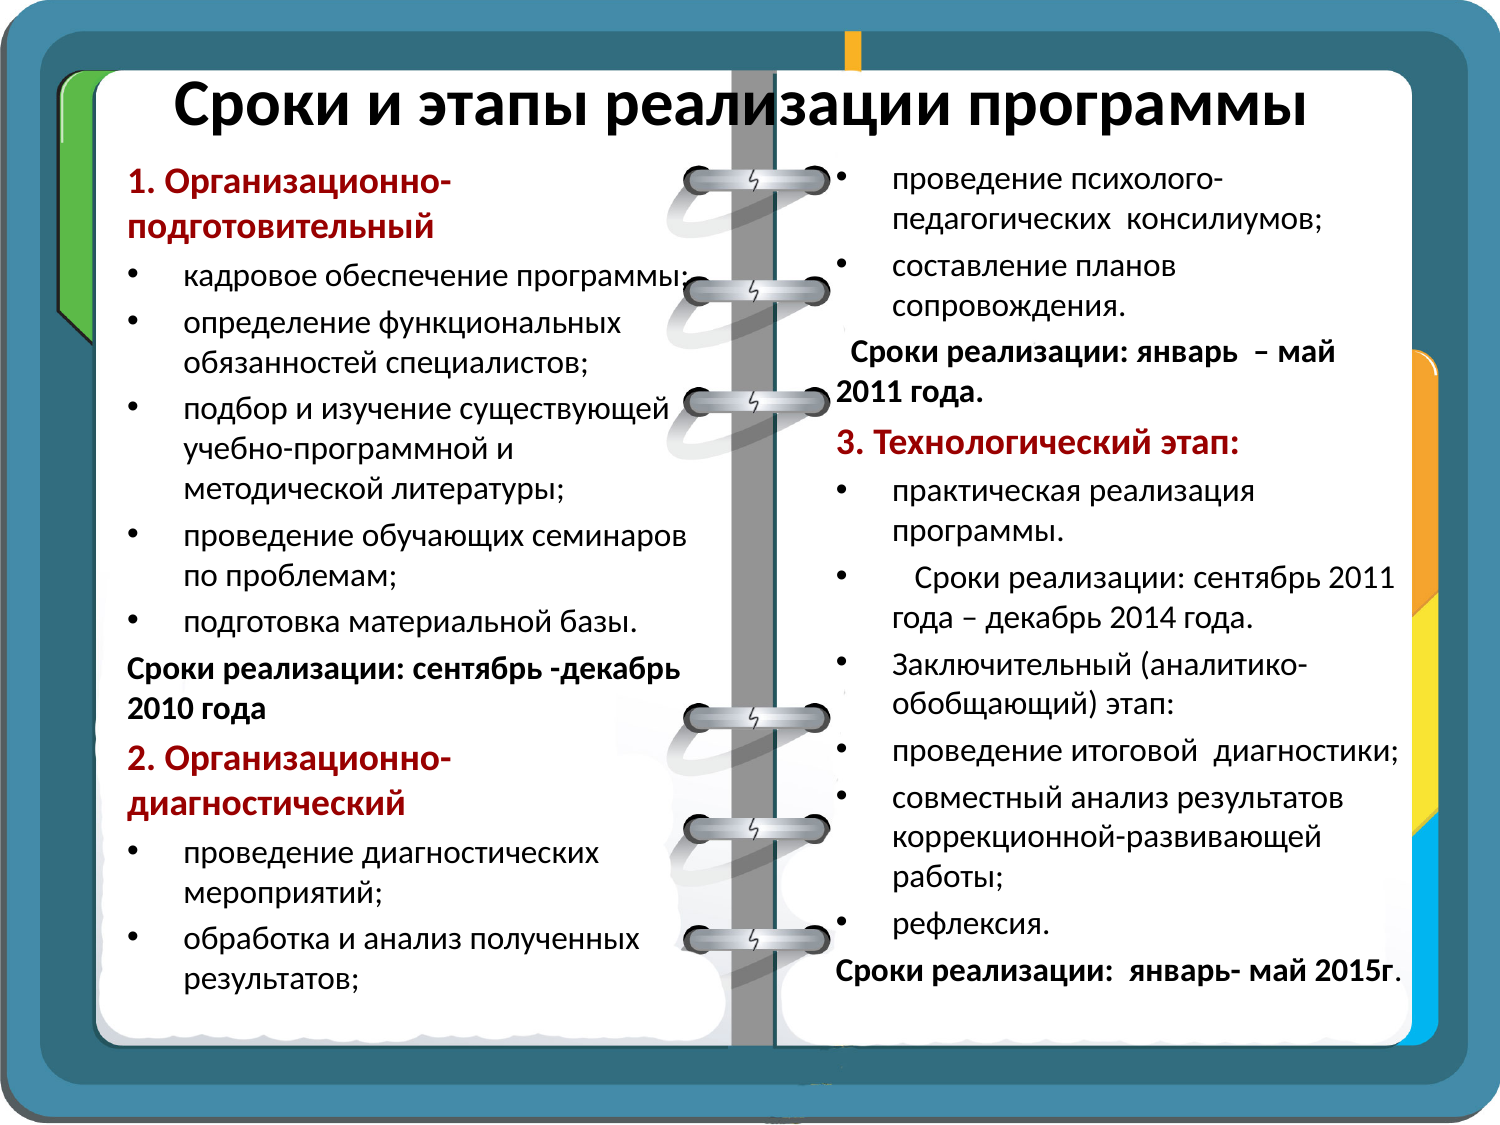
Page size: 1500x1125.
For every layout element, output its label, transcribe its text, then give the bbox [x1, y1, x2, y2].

list 1. Организационно-подготовительный кадровое обеспечение программы; определение функциональных обязанностей специалистов; подбор и изучение существующей учебно-программной и методической литературы; проведение обучающих семинаров по проблемам; подготовка материальной базы. Сроки реализации: сентябрь -декабрь 2010 года 2. Организационно-диагностический проведение диагностических мероприятий; обработка и анализ полученных результатов; [112, 149, 738, 1005]
list проведение психолого-педагогических консилиумов; составление планов сопровождения. Сроки реализации: январь – май 2011 года. 3. Технологический этап: практическая реализация программы. Сроки реализации: сентябрь 2011 года – декабрь 2014 года. Заключительный (аналитико-обобщающий) этап: проведение итоговой диагностики; совместный анализ результатов коррекционной-развивающей работы; рефлексия. Сроки реализации: январь- май 2015г. [820, 149, 1425, 1005]
picture [0, 0, 1500, 1125]
title Сроки и этапы реализации программы [75, 45, 1425, 233]
